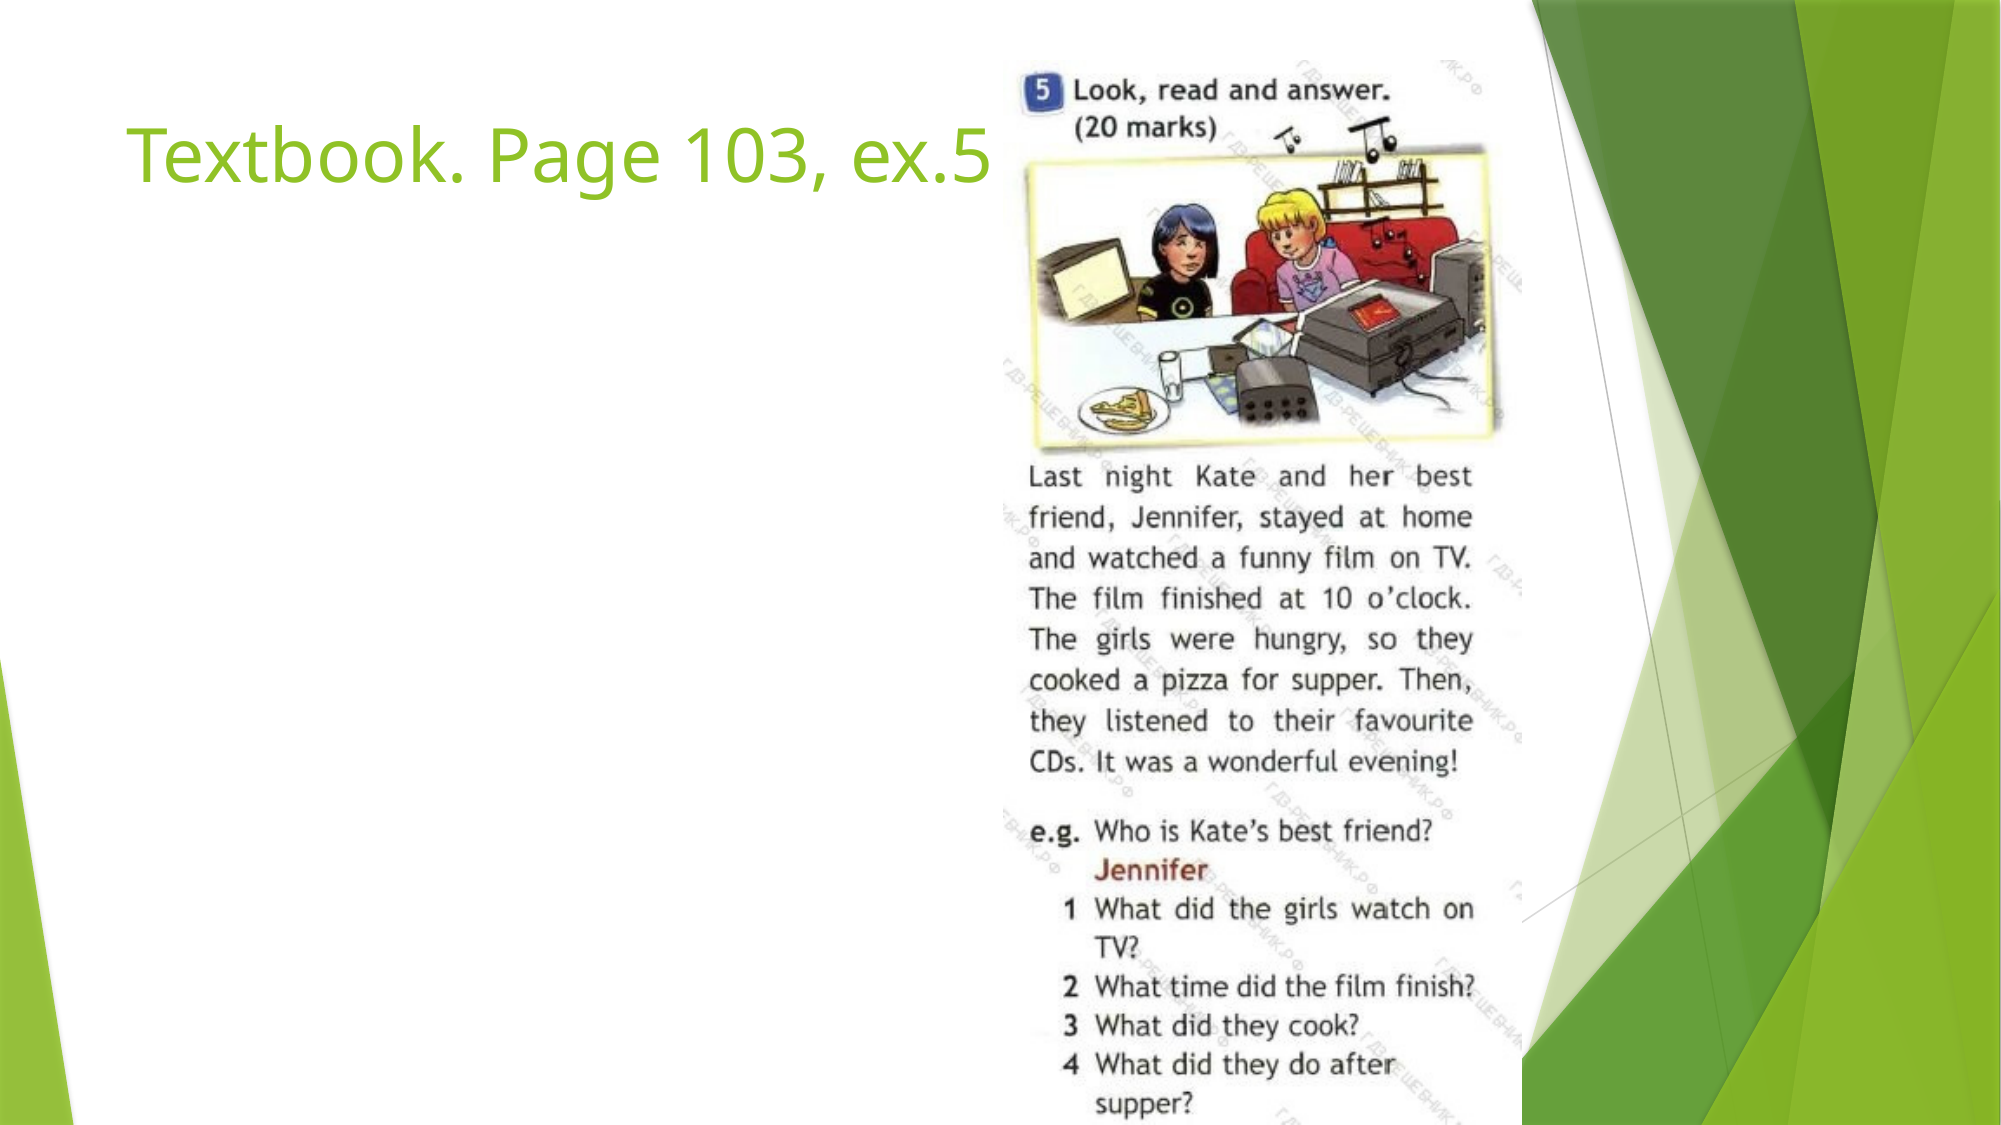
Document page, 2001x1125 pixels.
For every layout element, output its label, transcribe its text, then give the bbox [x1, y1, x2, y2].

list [1002, 60, 1522, 1125]
title Textbook. Page 103, ex.5 [111, 99, 997, 317]
